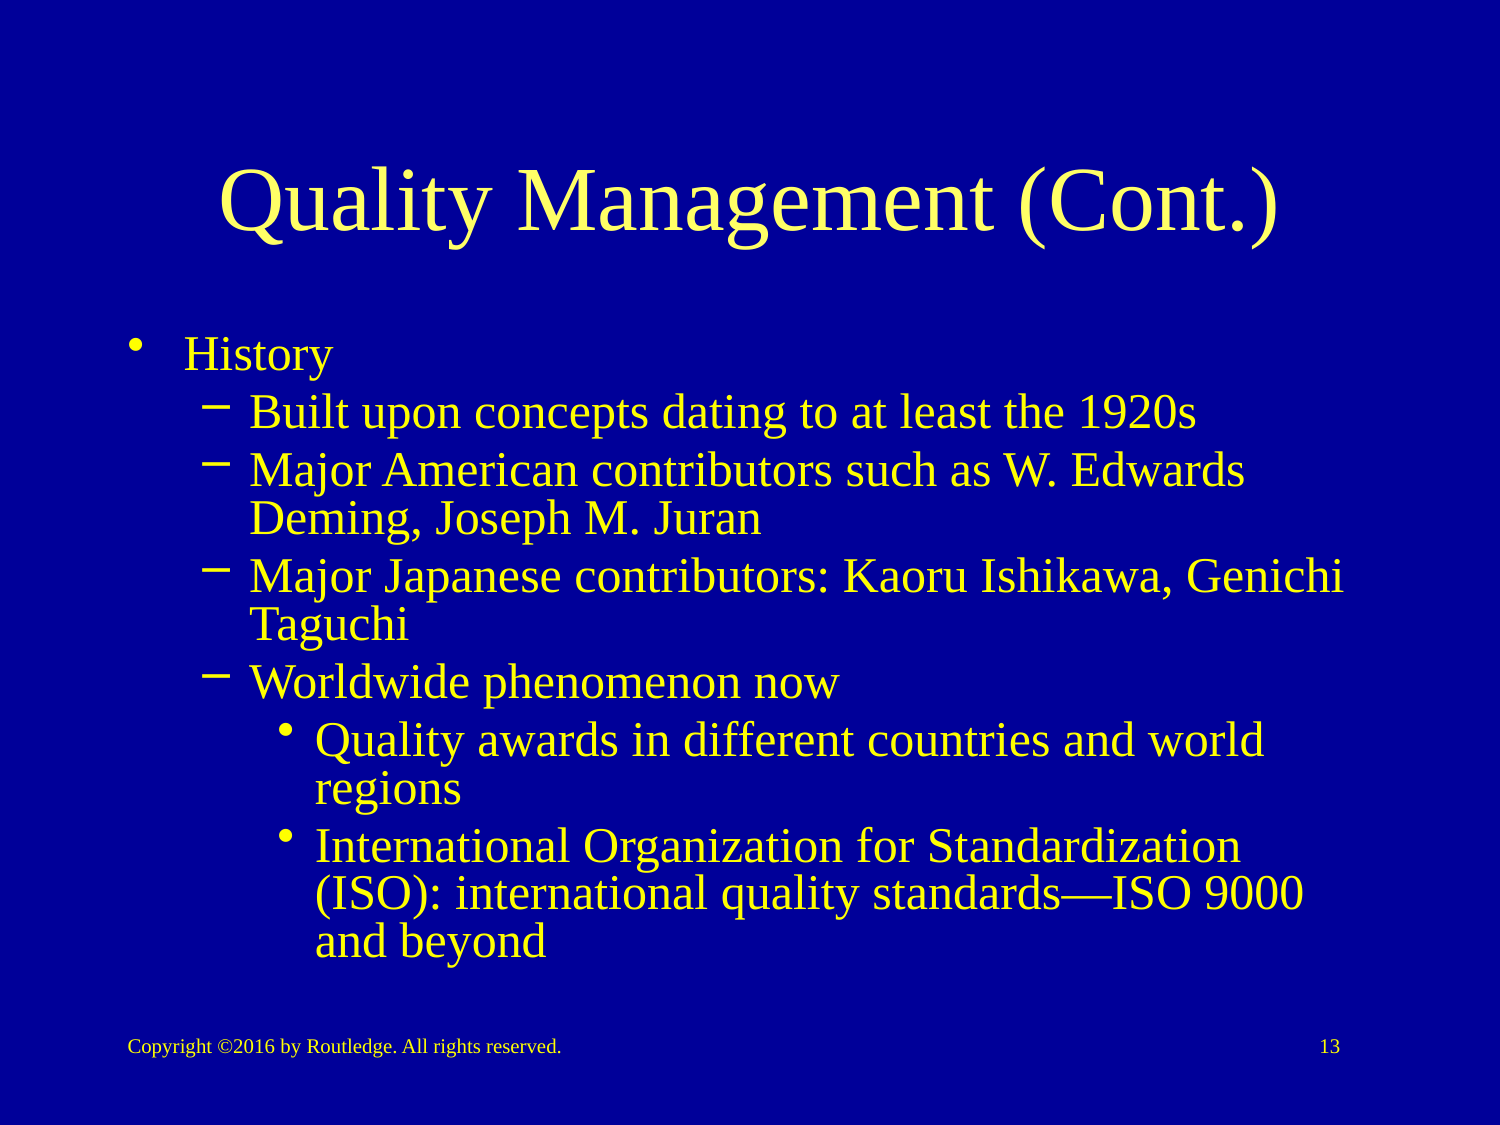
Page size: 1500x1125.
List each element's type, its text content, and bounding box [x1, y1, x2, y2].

list History Built upon concepts dating to at least the 1920s Major American contributors such as W. Edwards Deming, Joseph M. Juran Major Japanese contributors: Kaoru Ishikawa, Genichi Taguchi Worldwide phenomenon now Quality awards in different countries and world regions International Organization for Standardization (ISO): international quality standards—ISO 9000 and beyond [112, 324, 1388, 1000]
title Quality Management (Cont.) [112, 99, 1388, 288]
slide_number 13 [1303, 1024, 1388, 1101]
footer Copyright ©2016 by Routledge. All rights reserved. [111, 1024, 1267, 1101]
